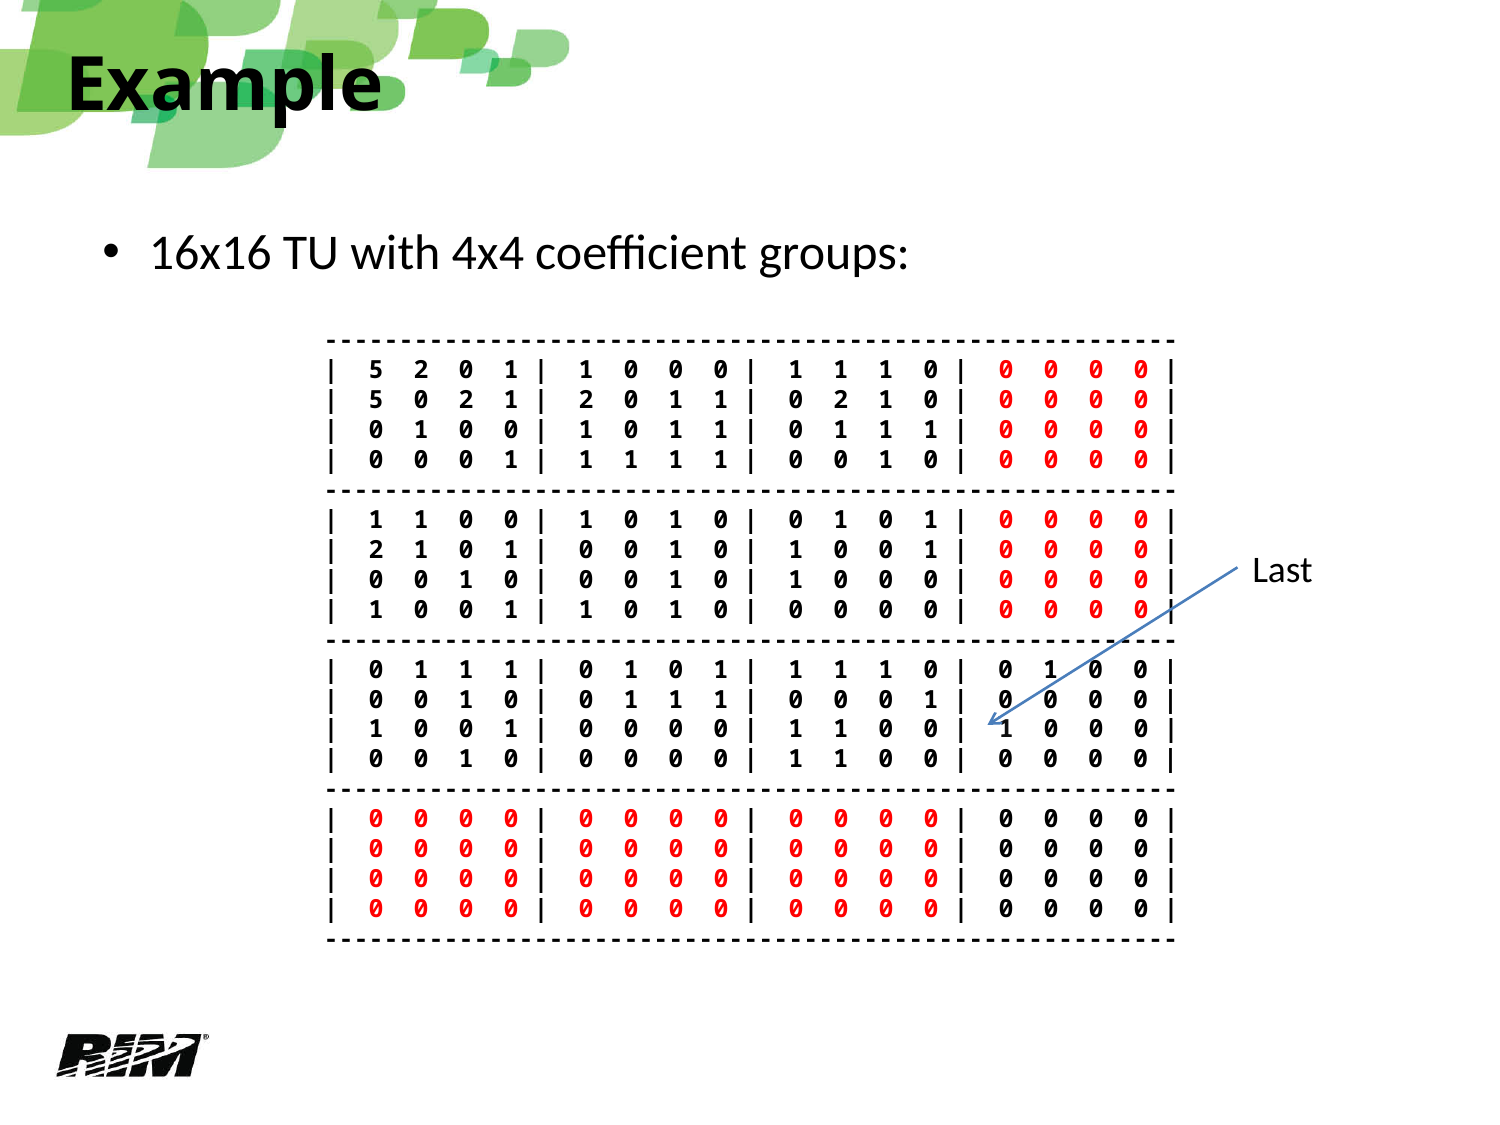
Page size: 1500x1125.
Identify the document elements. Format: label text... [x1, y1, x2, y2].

text_box 16x16 TU with 4x4 coefficient groups: [87, 212, 1425, 288]
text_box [987, 568, 1238, 726]
title Example [49, 27, 1438, 216]
picture [0, 0, 1500, 1125]
list --------------------------------------------------------- | 5 2 0 1 | 1 0 0 0 | 1 1 1 0 | 0 0 0 0 | | 5 0 2 1 | 2 0 1 1 | 0 2 1 0 | 0 0 0 0 | | 0 1 0 0 | 1 0 1 1 | 0 1 1 1 | 0 0 0 0 | | 0 0 0 1 | 1 1 1 1 | 0 0 1 0 | 0 0 0 0 | --------------------------------------------------------- | 1 1 0 0 | 1 0 1 0 | 0 1 0 1 | 0 0 0 0 | | 2 1 0 1 | 0 0 1 0 | 1 0 0 1 | 0 0 0 0 | | 0 0 1 0 | 0 0 1 0 | 1 0 0 0 | 0 0 0 0 | | 1 0 0 1 | 1 0 1 0 | 0 0 0 0 | 0 0 0 0 | --------------------------------------------------------- | 0 1 1 1 | 0 1 0 1 | 1 1 1 0 | 0 1 0 0 | | 0 0 1 0 | 0 1 1 1 | 0 0 0 1 | 0 0 0 0 | | 1 0 0 1 | 0 0 0 0 | 1 1 0 0 | 1 0 0 0 | | 0 0 1 0 | 0 0 0 0 | 1 1 0 0 | 0 0 0 0 | --------------------------------------------------------- | 0 0 0 0 | 0 0 0 0 | 0 0 0 0 | 0 0 0 0 | | 0 0 0 0 | 0 0 0 0 | 0 0 0 0 | 0 0 0 0 | | 0 0 0 0 | 0 0 0 0 | 0 0 0 0 | 0 0 0 0 | | 0 0 0 0 | 0 0 0 0 | 0 0 0 0 | 0 0 0 0 | --------------------------------------------------------- [249, 311, 1238, 965]
text_box Last [1237, 537, 1338, 598]
